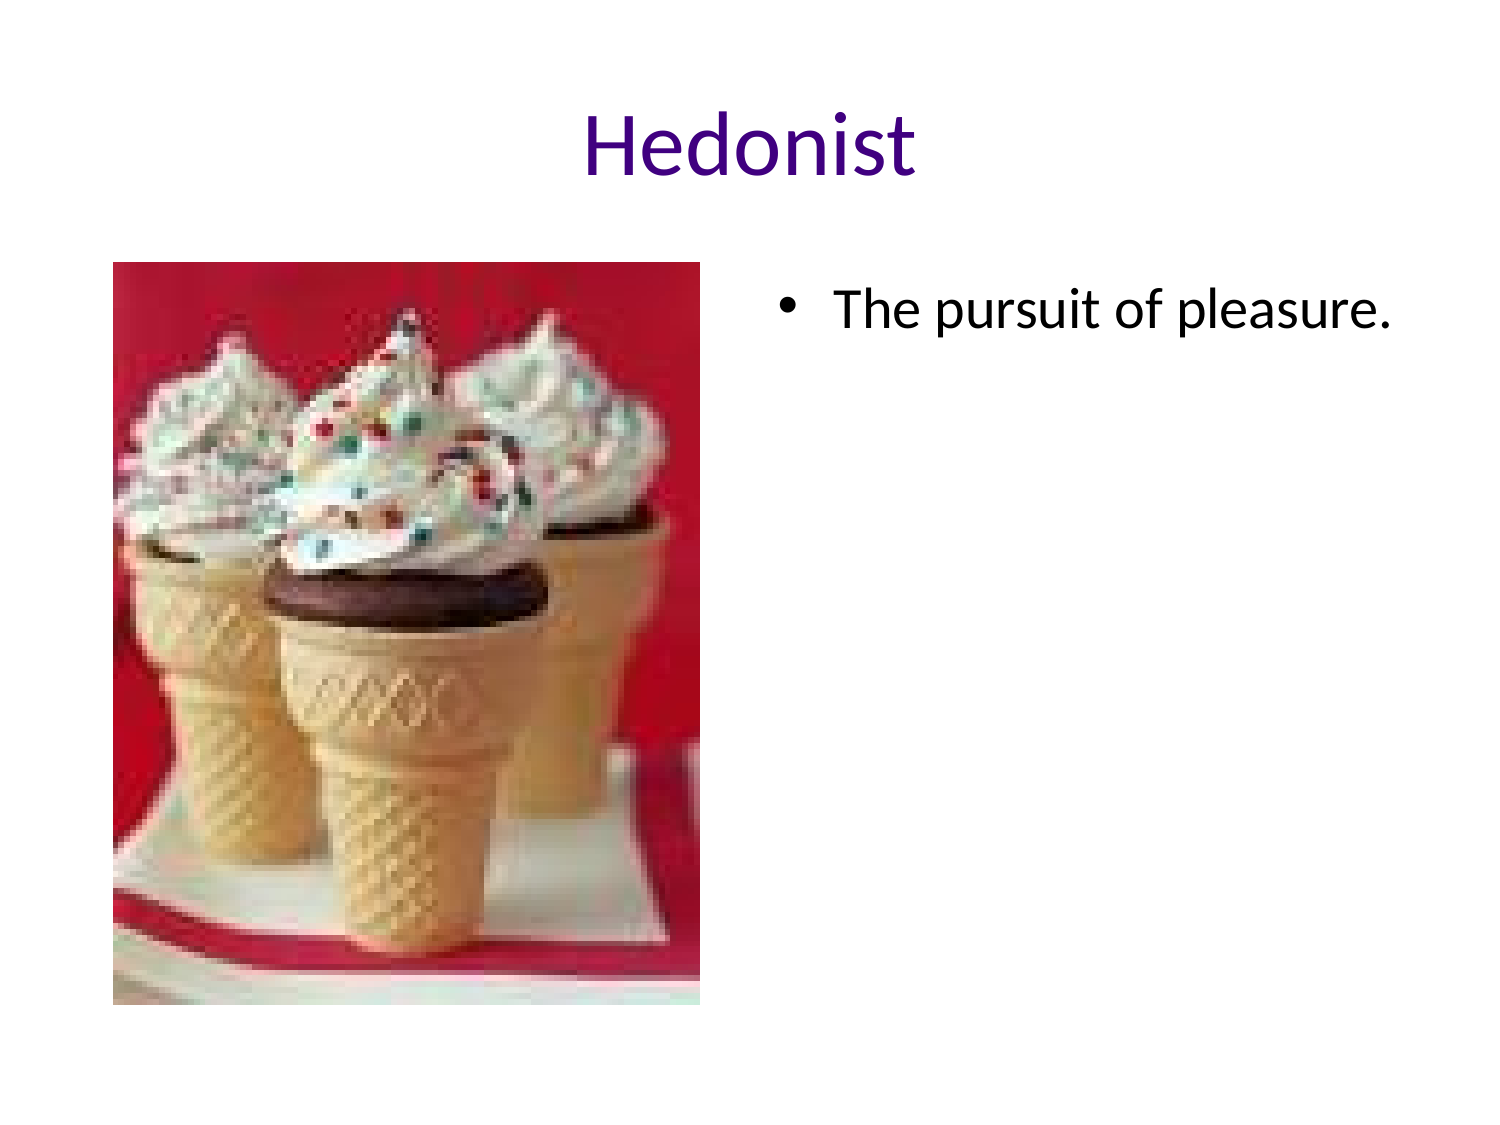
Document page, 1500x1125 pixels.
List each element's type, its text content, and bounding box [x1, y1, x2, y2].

list The pursuit of pleasure. [762, 262, 1425, 1005]
title Hedonist [75, 45, 1425, 233]
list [74, 262, 738, 1006]
